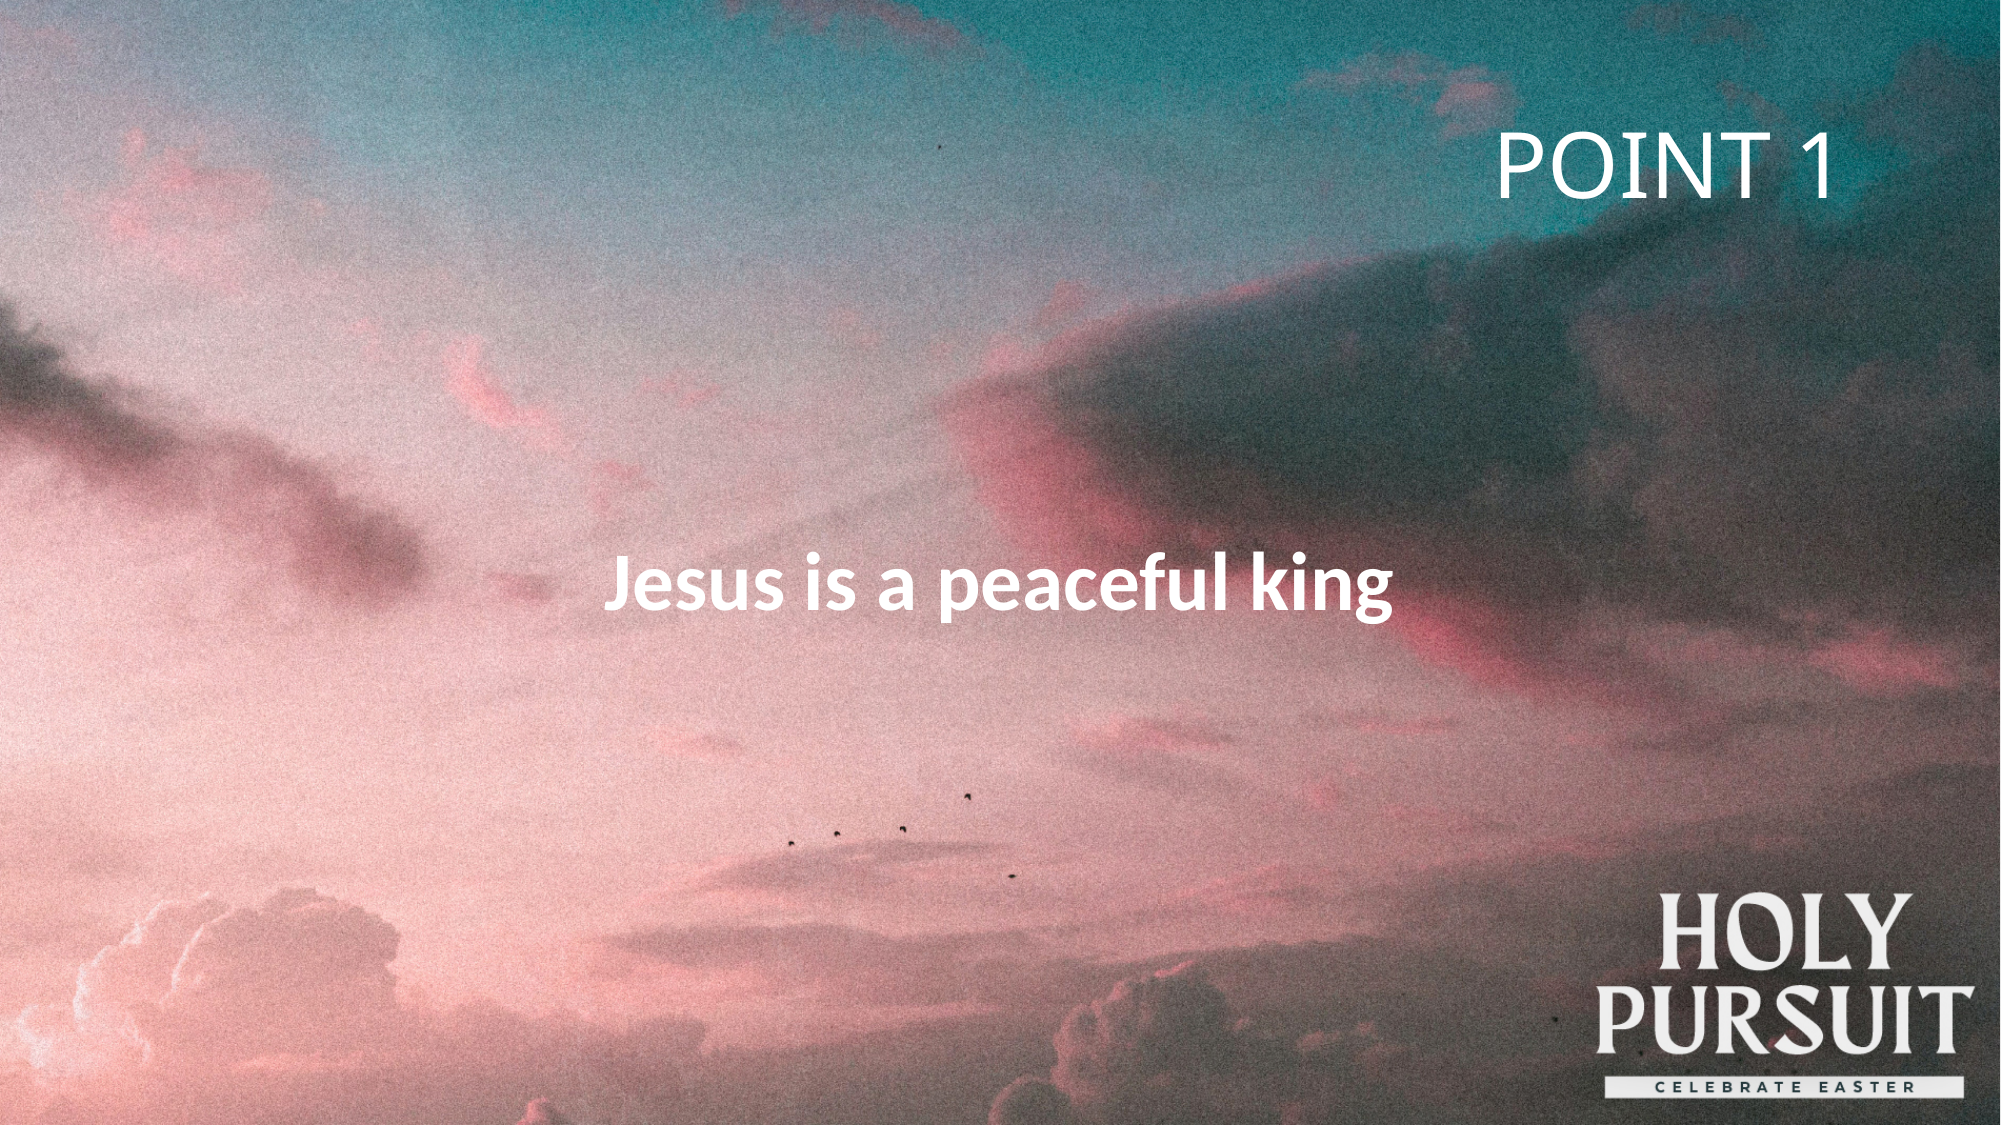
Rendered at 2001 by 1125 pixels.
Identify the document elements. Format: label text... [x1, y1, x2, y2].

picture [0, 0, 2001, 1125]
list Jesus is a peaceful king [137, 299, 1863, 1014]
title POINT 1 [137, 59, 1863, 278]
